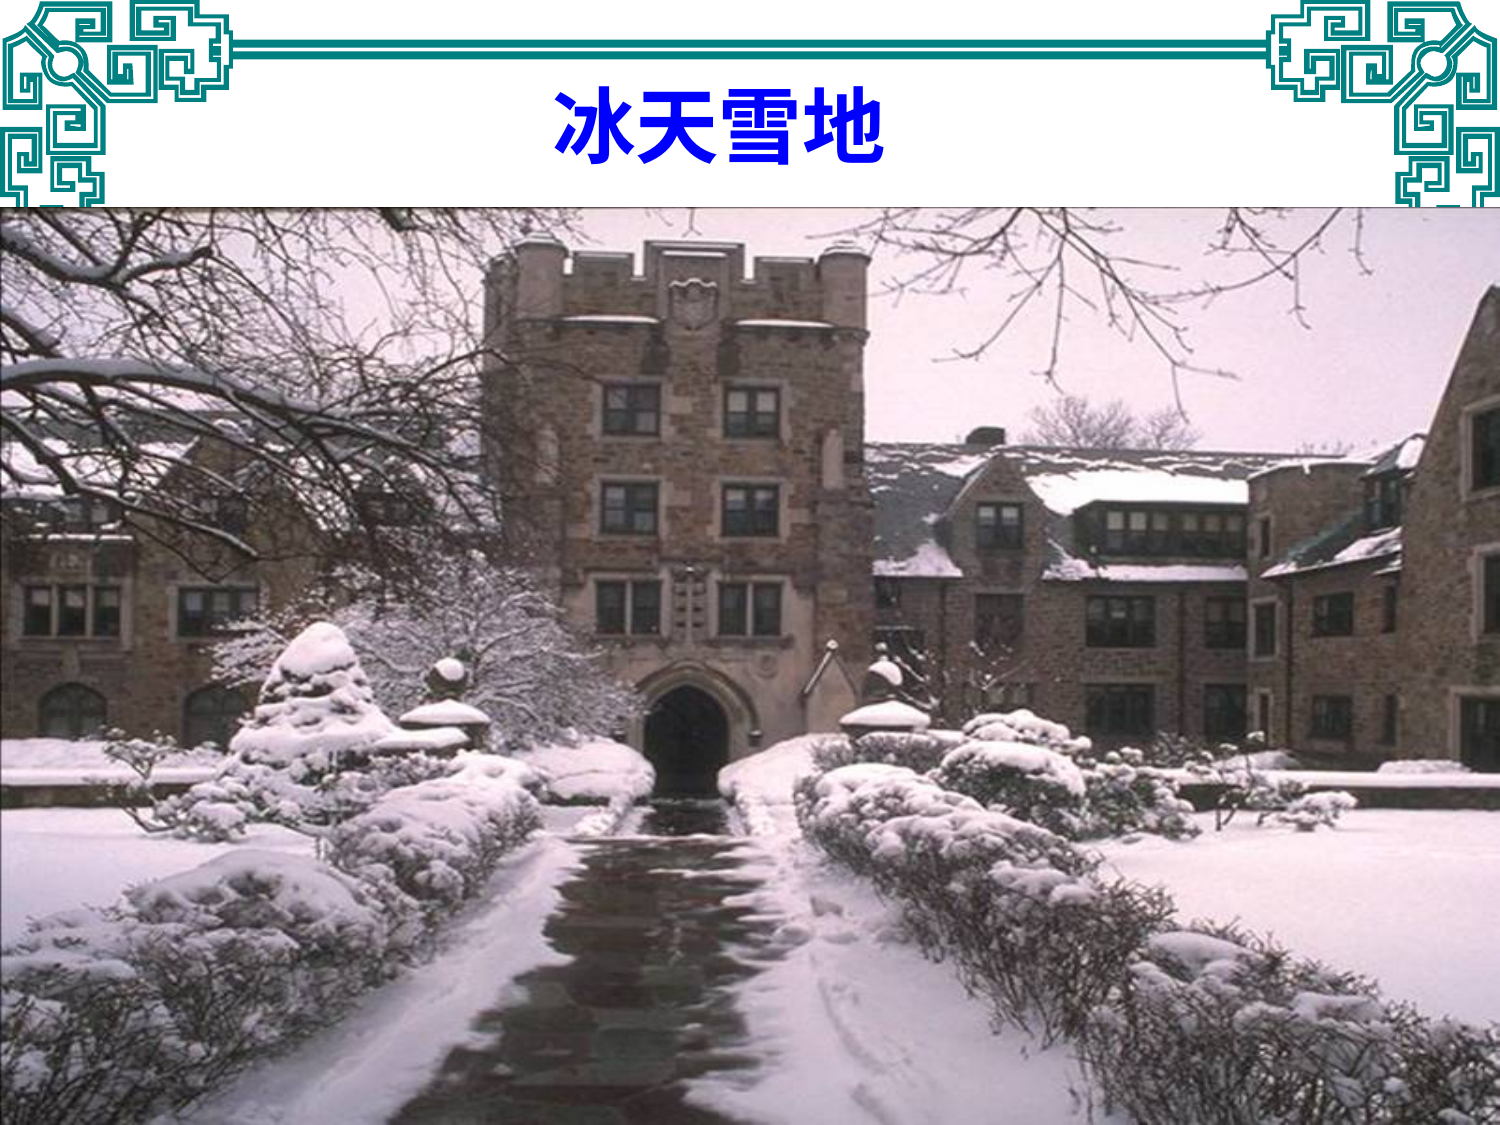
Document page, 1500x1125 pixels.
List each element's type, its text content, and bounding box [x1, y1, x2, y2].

picture [0, 207, 1500, 1125]
text_box 冰天雪地 [537, 66, 975, 182]
